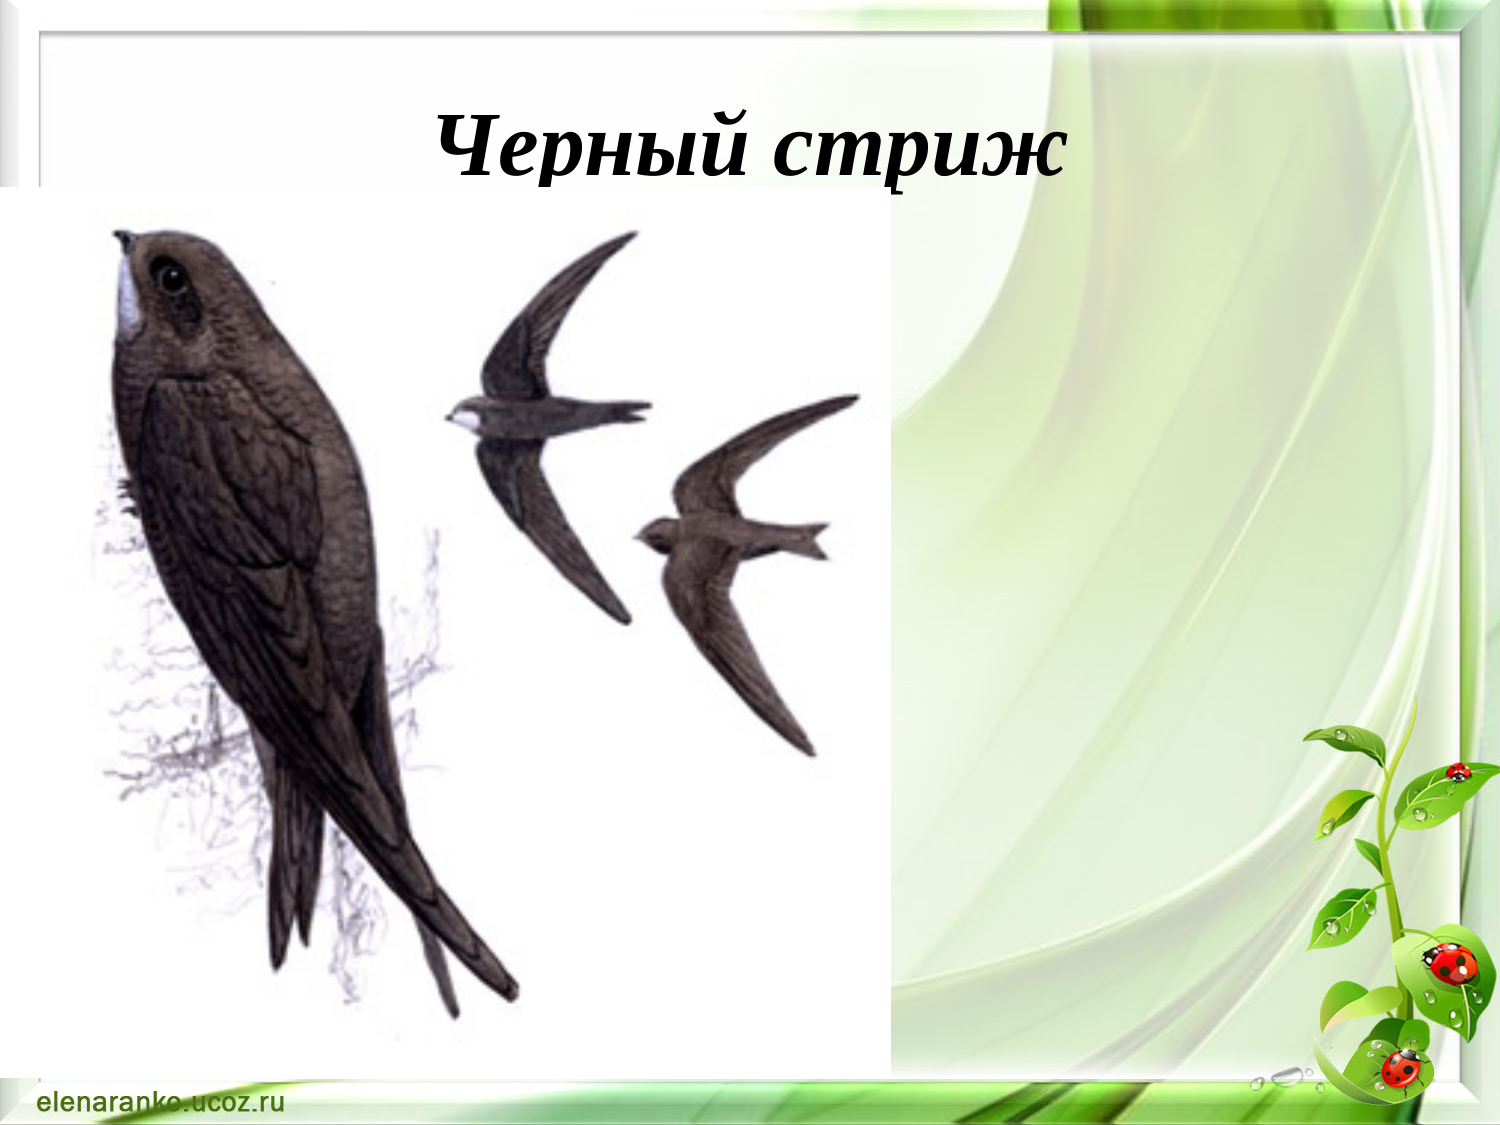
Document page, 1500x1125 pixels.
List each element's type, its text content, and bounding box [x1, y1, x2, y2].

title Черный стриж [75, 45, 1425, 233]
picture [0, 0, 1500, 1125]
